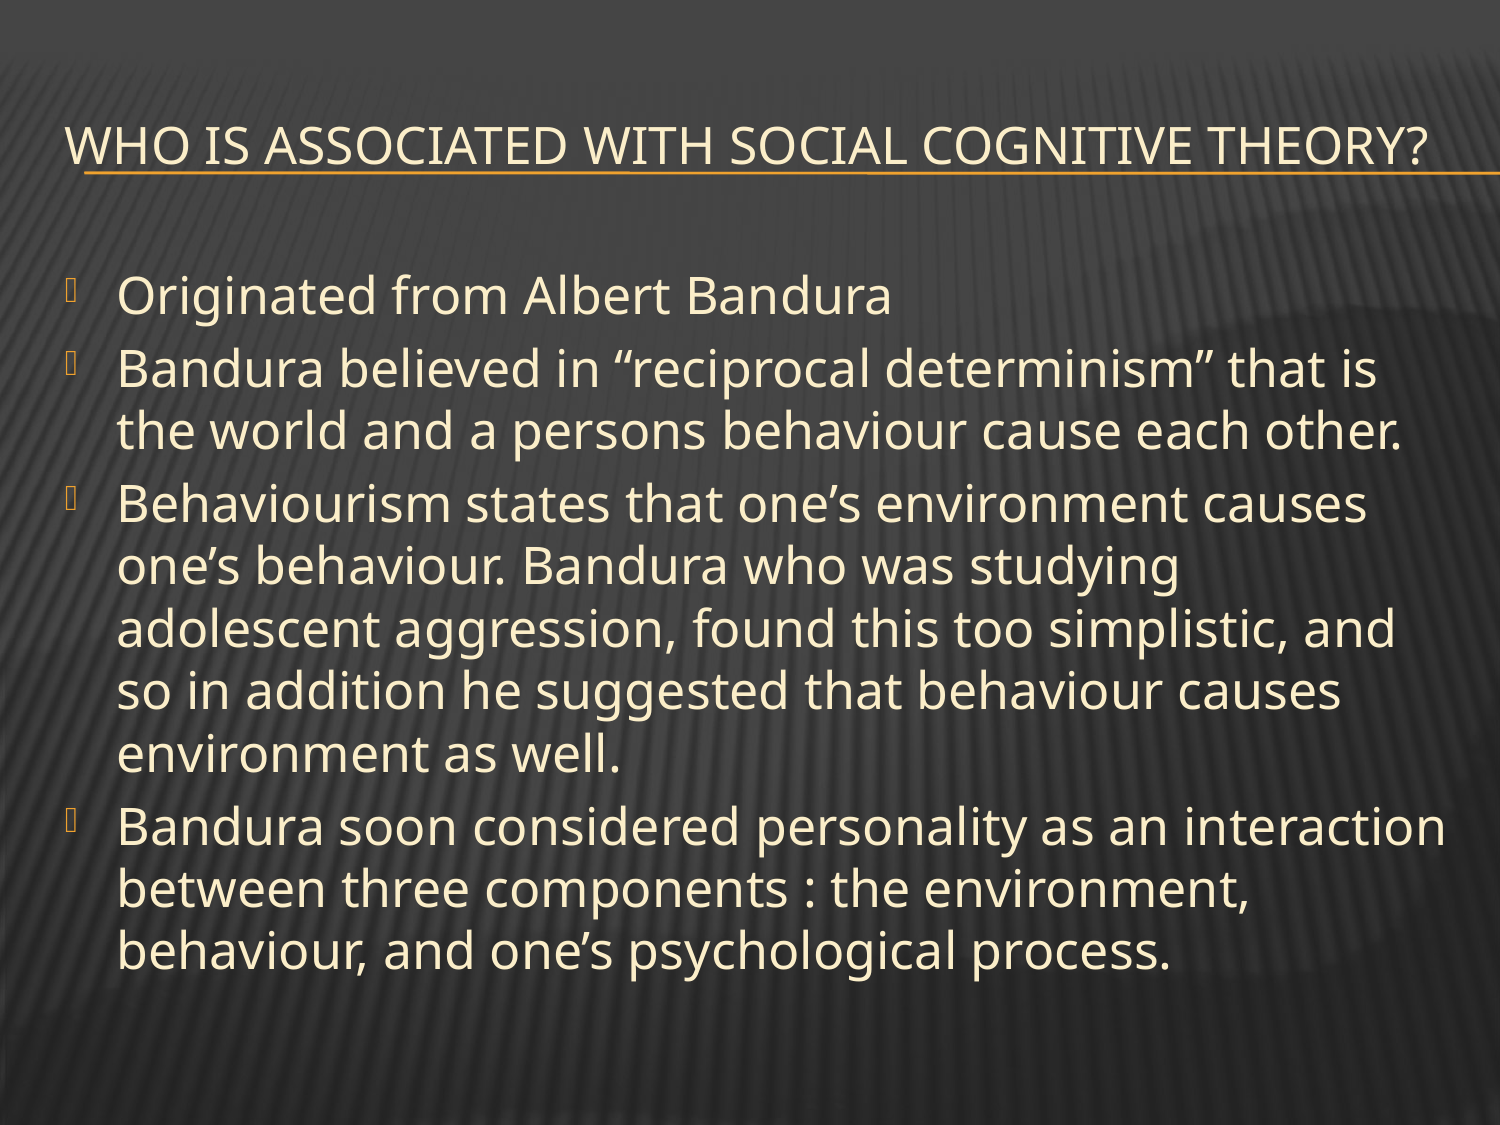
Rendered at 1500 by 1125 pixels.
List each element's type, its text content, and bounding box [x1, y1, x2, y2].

list Originated from Albert Bandura Bandura believed in “reciprocal determinism” that is the world and a persons behaviour cause each other. Behaviourism states that one’s environment causes one’s behaviour. Bandura who was studying adolescent aggression, found this too simplistic, and so in addition he suggested that behaviour causes environment as well. Bandura soon considered personality as an interaction between three components : the environment, behaviour, and one’s psychological process. [50, 254, 1475, 998]
title Who Is Associated With Social Cognitive Theory? [50, 75, 1475, 213]
